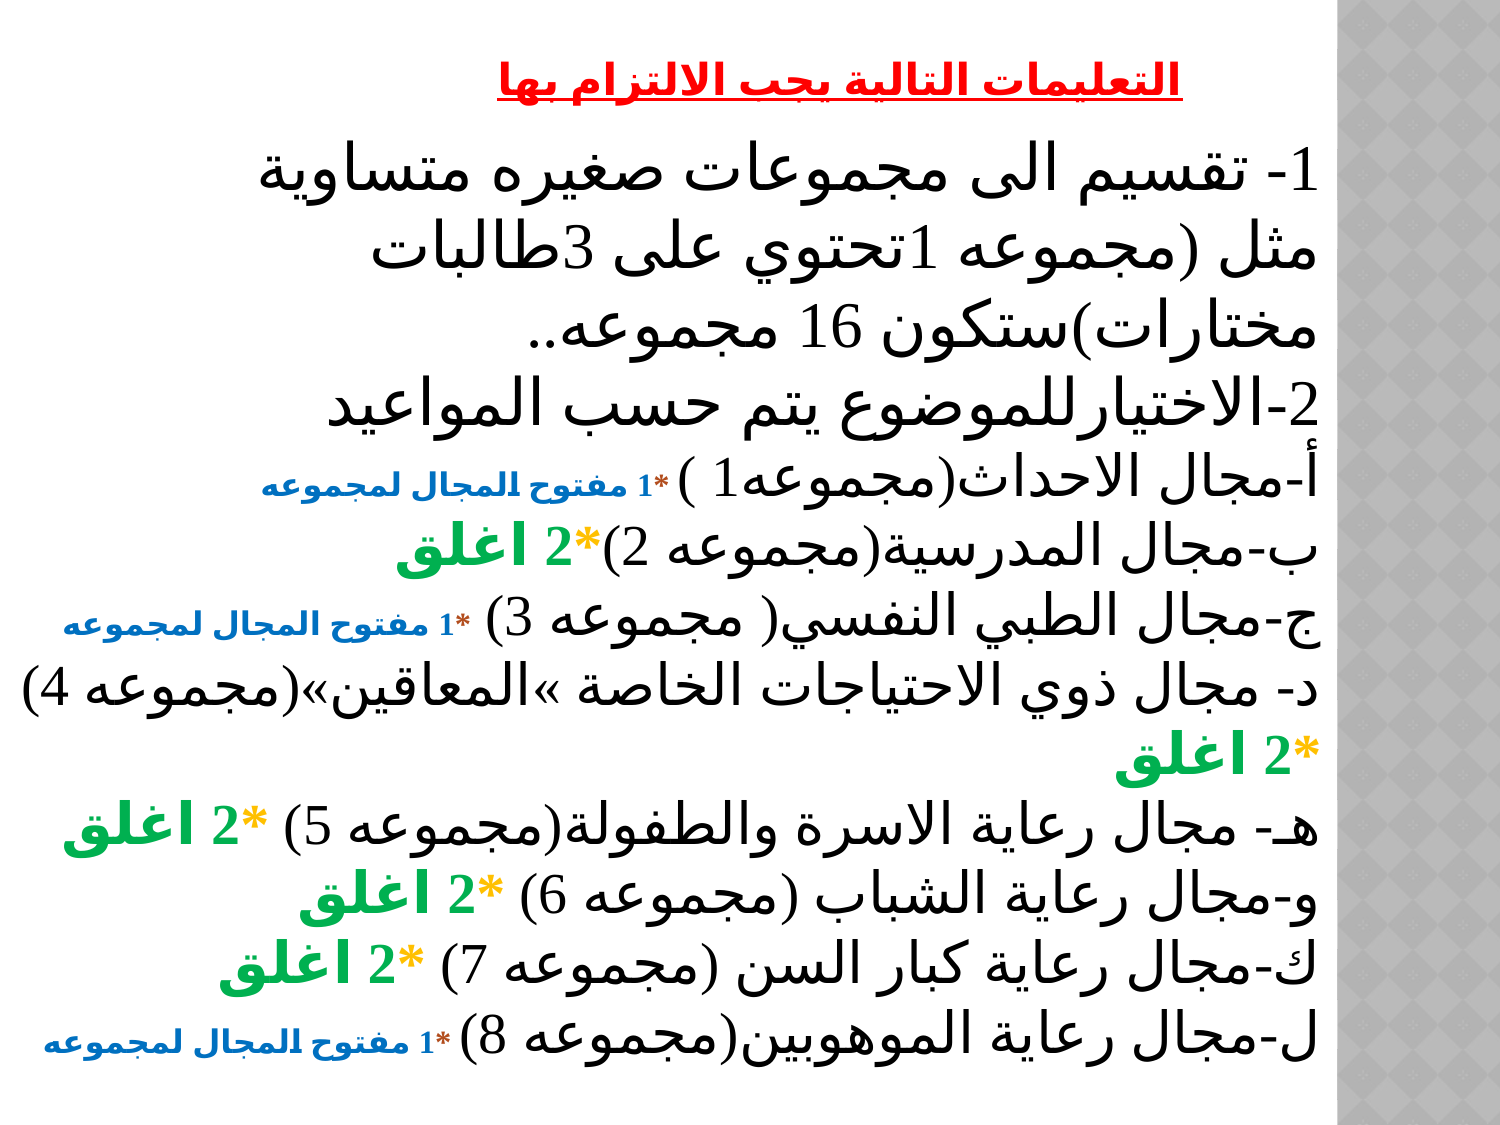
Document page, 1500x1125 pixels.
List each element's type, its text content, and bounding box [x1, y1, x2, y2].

list التعليمات التالية يجب الالتزام بها [171, 42, 1198, 165]
title 1- تقسيم الى مجموعات صغيره متساوية مثل (مجموعه 1تحتوي على 3طالبات مختارات)ستكون 16 مجموعه.. 2-الاختيارللموضوع يتم حسب المواعيد أ-مجال الاحداث(مجموعه1 ) *1 مفتوح المجال لمجموعه ب-مجال المدرسية(مجموعه 2)*2 اغلق ج-مجال الطبي النفسي( مجموعه 3) *1 مفتوح المجال لمجموعه د- مجال ذوي الاحتياجات الخاصة »المعاقين»(مجموعه 4) *2 اغلق هـ- مجال رعاية الاسرة والطفولة(مجموعه 5) *2 اغلق و-مجال رعاية الشباب (مجموعه 6) *2 اغلق ك-مجال رعاية كبار السن (مجموعه 7) *2 اغلق ل-مجال رعاية الموهوبين(مجموعه 8) *1 مفتوح المجال لمجموعه [5, 125, 1329, 1094]
